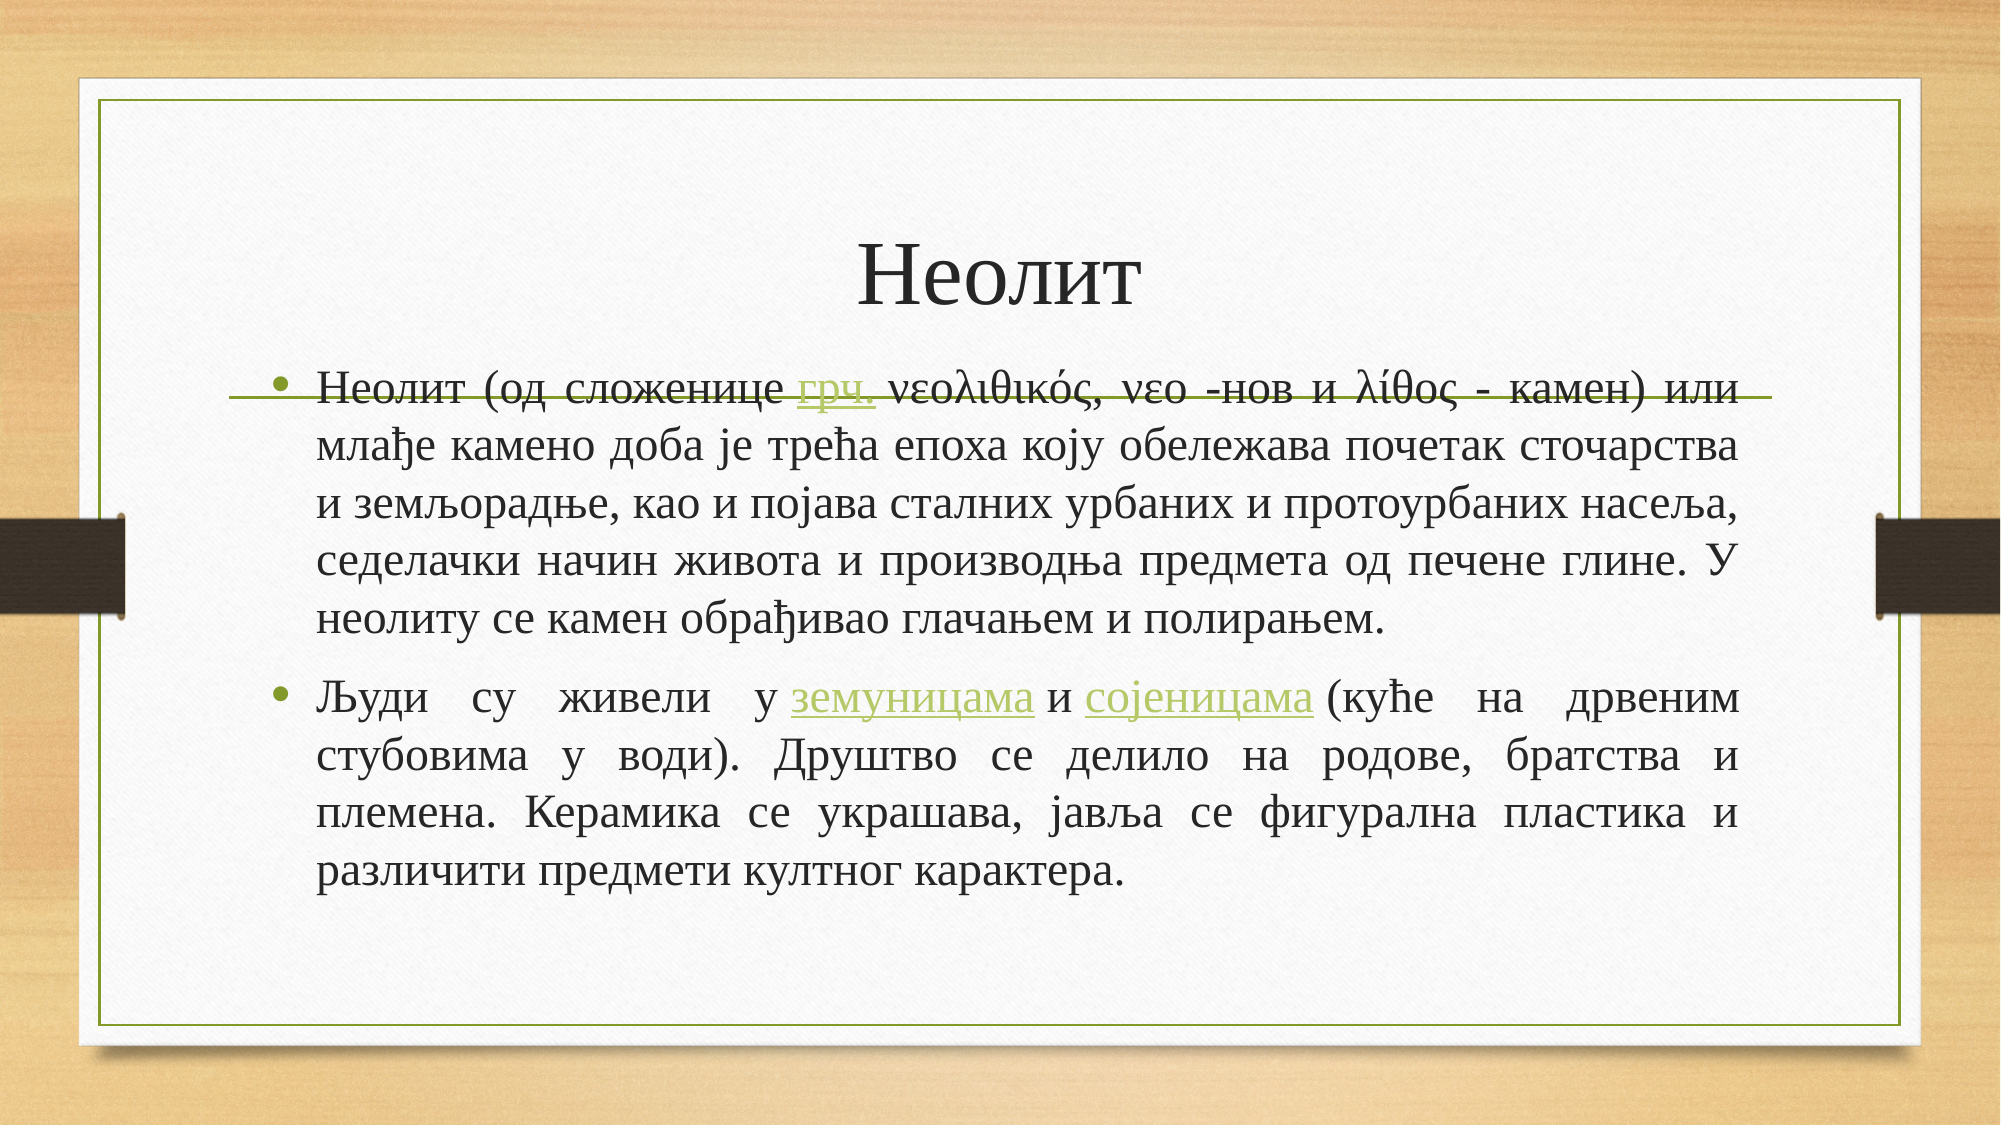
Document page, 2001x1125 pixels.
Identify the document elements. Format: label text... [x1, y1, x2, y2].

title Неолит [212, 161, 1788, 375]
picture [0, 0, 2001, 1125]
list Неолит (од сложенице грч. νεολιθικός, νεο -нов и λίθος - камен) или млађе камено доба је трећа епоха коју обележава почетак сточарства и земљорадње, као и појава сталних урбаних и протоурбаних насеља, седелачки начин живота и производња предмета од печене глине. У неолиту се камен обрађивао глачањем и полирањем. Људи су живели у земуницама и сојеницама (куће на дрвеним стубовима у води). Друштво се делило на родове, братства и племена. Керамика се украшава, јавља се фигурална пластика и различити предмети култног карактера. [256, 347, 1756, 939]
